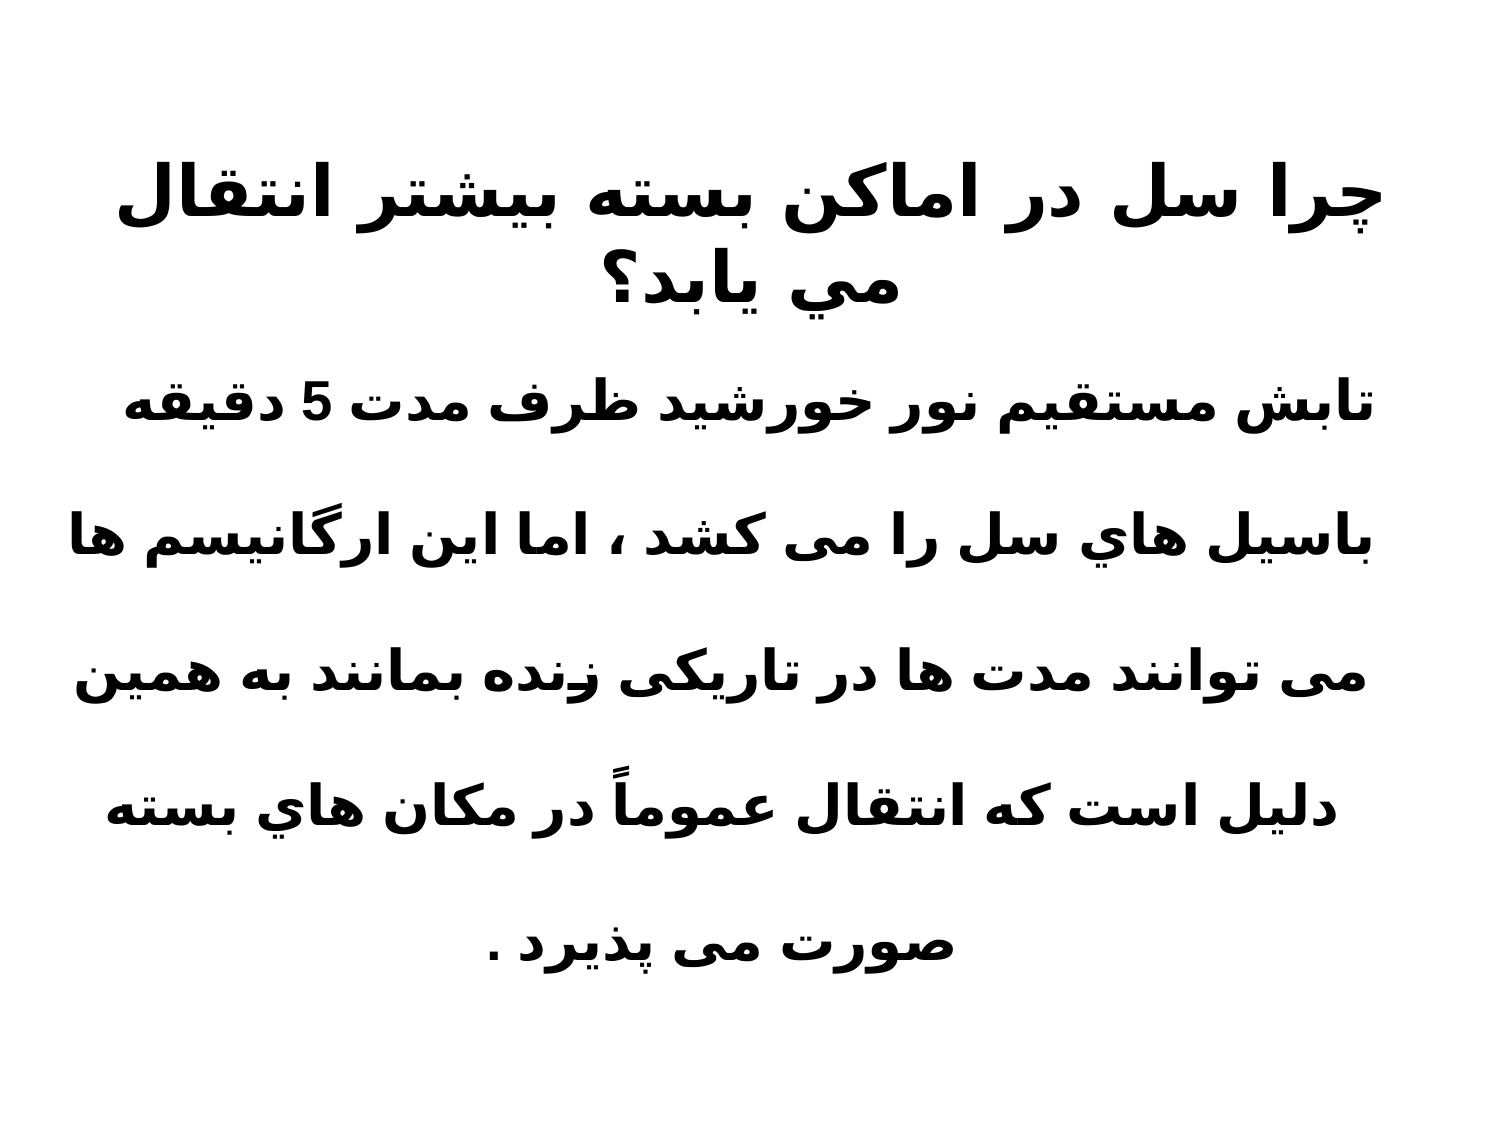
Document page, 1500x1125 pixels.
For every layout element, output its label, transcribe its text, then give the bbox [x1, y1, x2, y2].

title چرا سل در اماكن بسته بيشتر انتقال مي يابد؟ [76, 137, 1427, 262]
list تابش مستقیم نور خورشید ظرف مدت 5 دقیقه باسیل هاي سل را می کشد ، اما این ارگانیسم ها می توانند مدت ها در تاریکی زنده بمانند به همین دلیل است که انتقال عموماً در مکان هاي بسته صورت می پذیرد . [29, 262, 1471, 1005]
